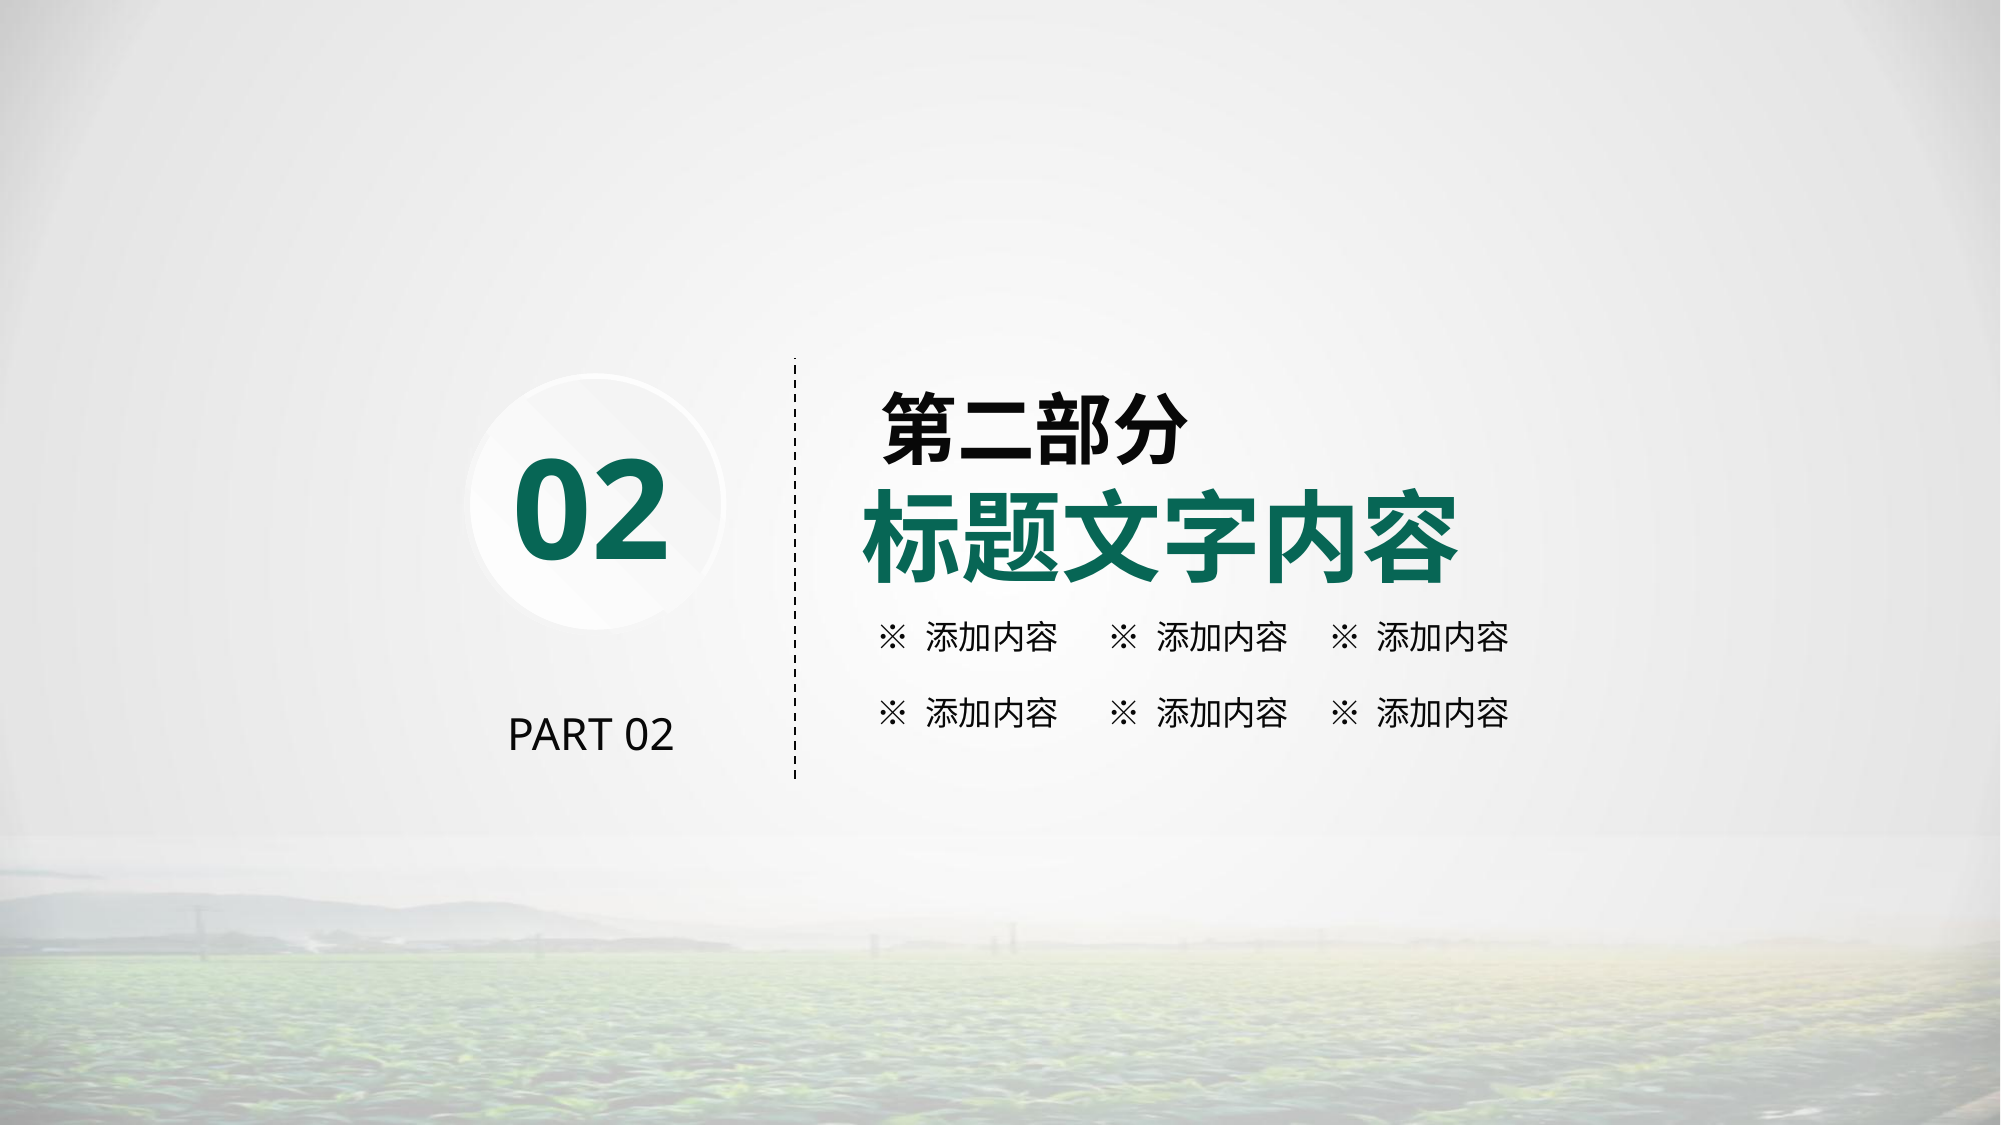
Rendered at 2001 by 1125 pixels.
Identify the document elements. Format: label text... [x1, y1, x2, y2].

text_box ※ 添加内容 [1314, 609, 1540, 663]
text_box PART 02 [506, 706, 705, 760]
text_box ※ 添加内容 [1093, 609, 1310, 663]
text_box 第二部分 标题文字内容 [846, 373, 1477, 602]
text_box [464, 373, 727, 636]
text_box ※ 添加内容 [1314, 685, 1531, 739]
picture [0, 0, 2001, 1125]
text_box ※ 添加内容 [863, 609, 1089, 663]
text_box ※ 添加内容 [1093, 685, 1310, 739]
text_box ※ 添加内容 [863, 685, 1080, 739]
